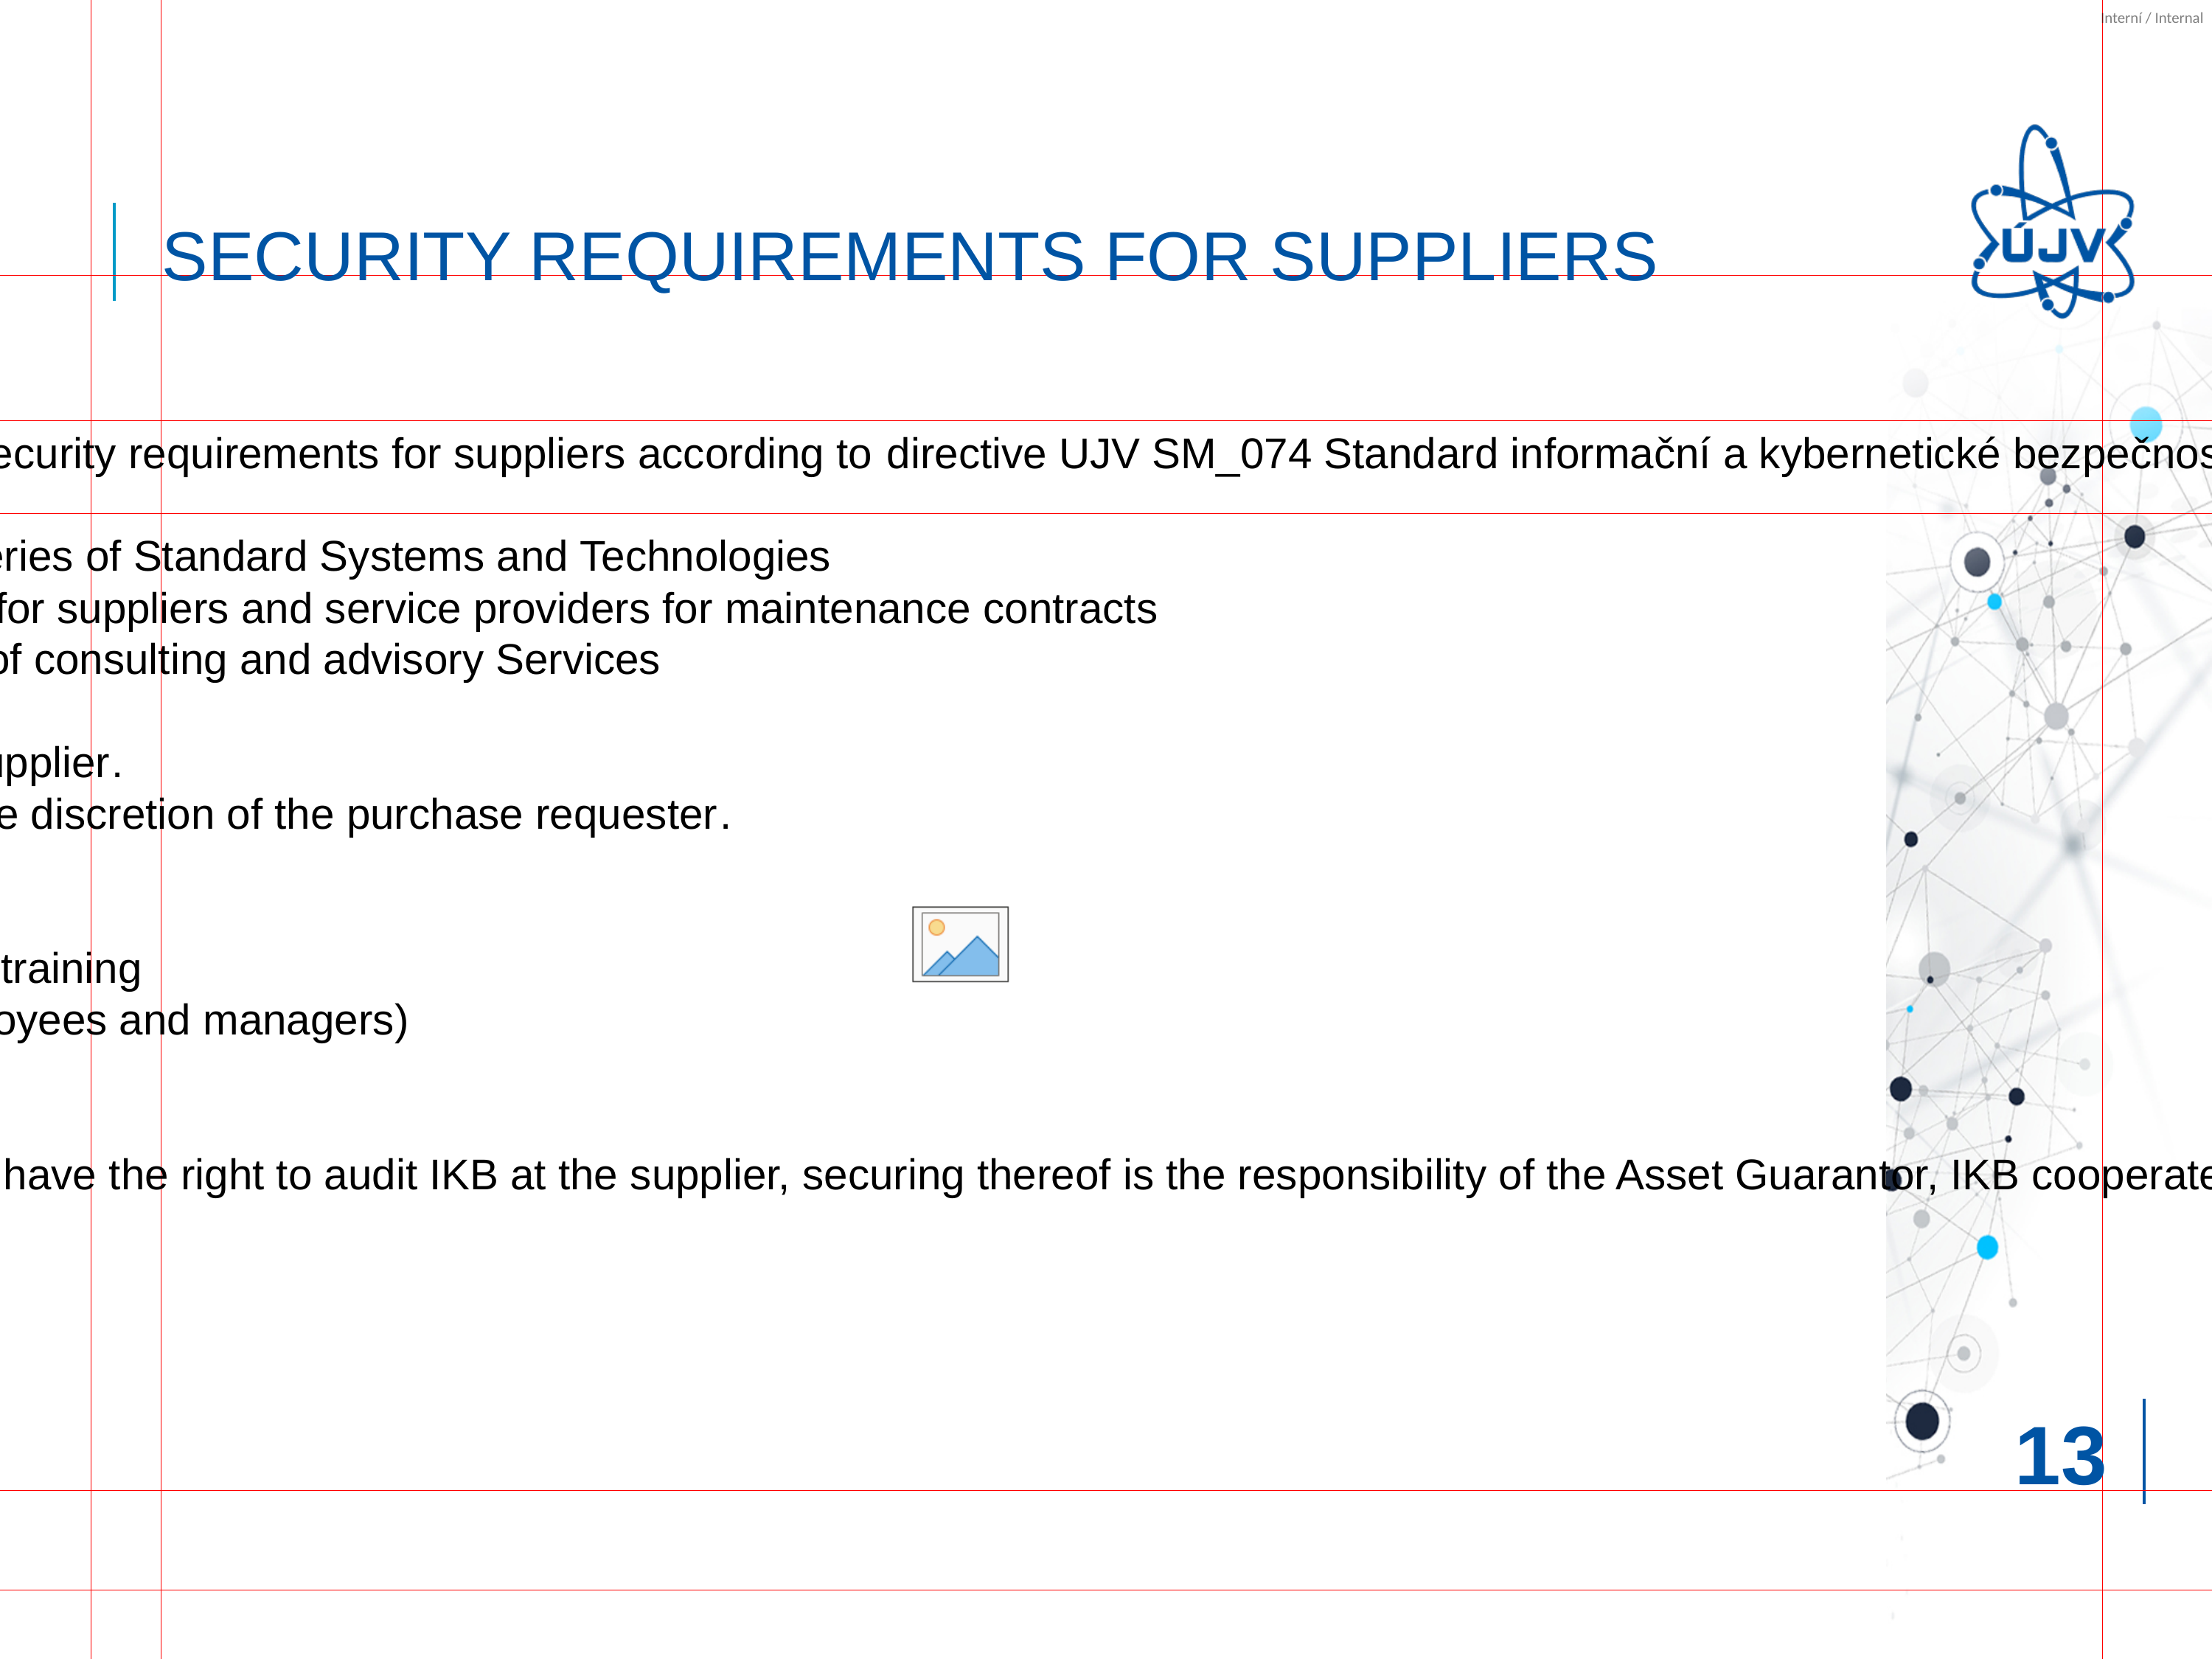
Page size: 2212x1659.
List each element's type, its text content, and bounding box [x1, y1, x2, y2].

picture [2205, 448, 2212, 455]
picture [1886, 514, 2102, 1490]
picture [2205, 1179, 2212, 1187]
picture [2205, 1169, 2212, 1176]
picture [2089, 448, 2101, 466]
picture [2103, 514, 2212, 1490]
slide_number 13 [1937, 1399, 2107, 1505]
picture [161, 420, 1759, 1470]
title Security Requirements for Suppliers [161, 124, 1759, 381]
picture [2103, 1491, 2212, 1590]
picture [2103, 421, 2212, 513]
picture [1886, 421, 2102, 513]
picture [1886, 1491, 2102, 1590]
picture [2103, 1590, 2212, 1659]
picture [1886, 84, 2212, 420]
picture [1886, 1590, 2102, 1659]
